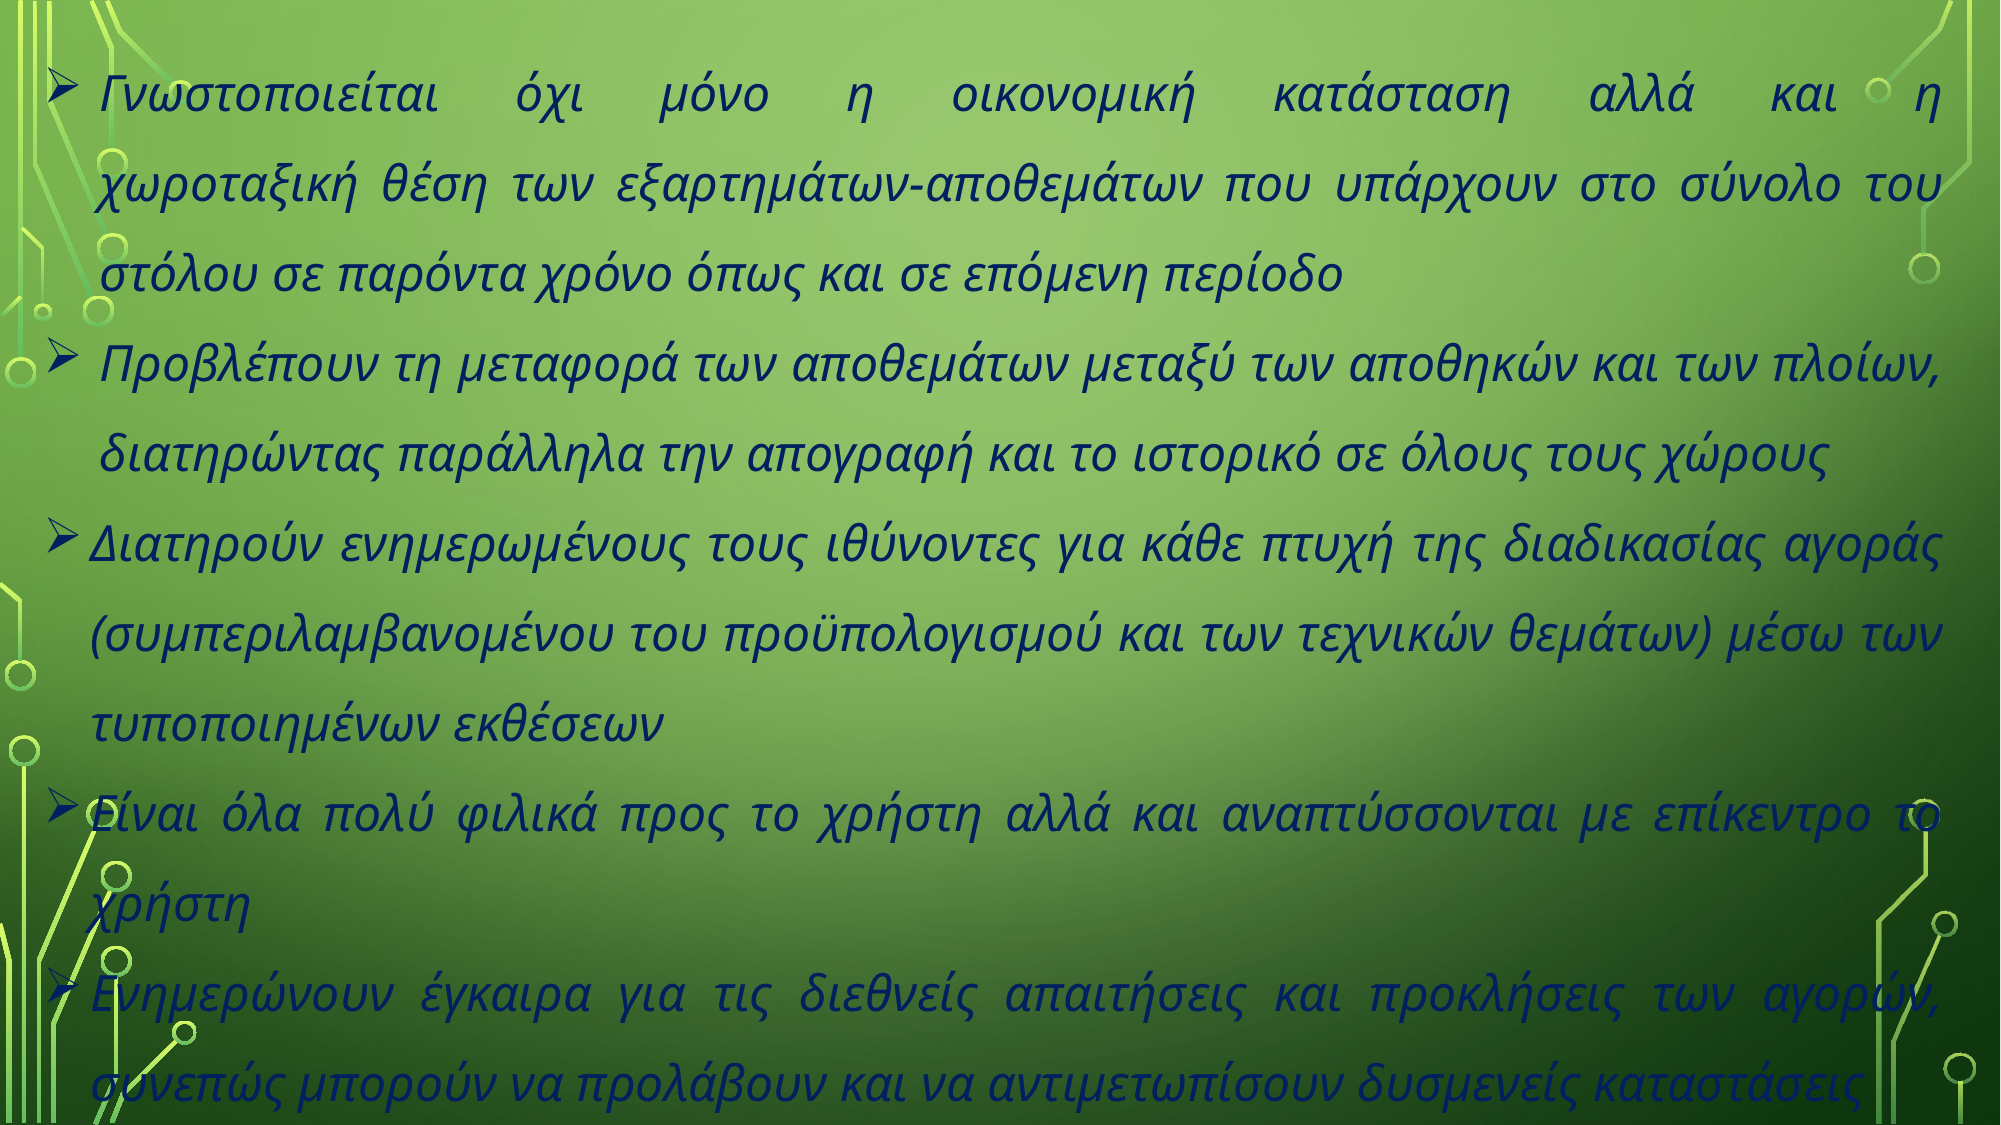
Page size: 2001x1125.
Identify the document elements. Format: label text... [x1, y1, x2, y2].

text_box Γνωστοποιείται όχι μόνο η οικονομική κατάσταση αλλά και η χωροταξική θέση των εξαρτημάτων-αποθεμάτων που υπάρχουν στο σύνολο του στόλου σε παρόντα χρόνο όπως και σε επόμενη περίοδο Προβλέπουν τη μεταφορά των αποθεμάτων μεταξύ των αποθηκών και των πλοίων, διατηρώντας παράλληλα την απογραφή και το ιστορικό σε όλους τους χώρους Διατηρούν ενημερωμένους τους ιθύνοντες για κάθε πτυχή της διαδικασίας αγοράς (συμπεριλαμβανομένου του προϋπολογισμού και των τεχνικών θεμάτων) μέσω των τυποποιημένων εκθέσεων Είναι όλα πολύ φιλικά προς το χρήστη αλλά και αναπτύσσονται με επίκεντρο το χρήστη Ενημερώνουν έγκαιρα για τις διεθνείς απαιτήσεις και προκλήσεις των αγορών, συνεπώς μπορούν να προλάβουν και να αντιμετωπίσουν δυσμενείς καταστάσεις [28, 24, 1959, 1125]
